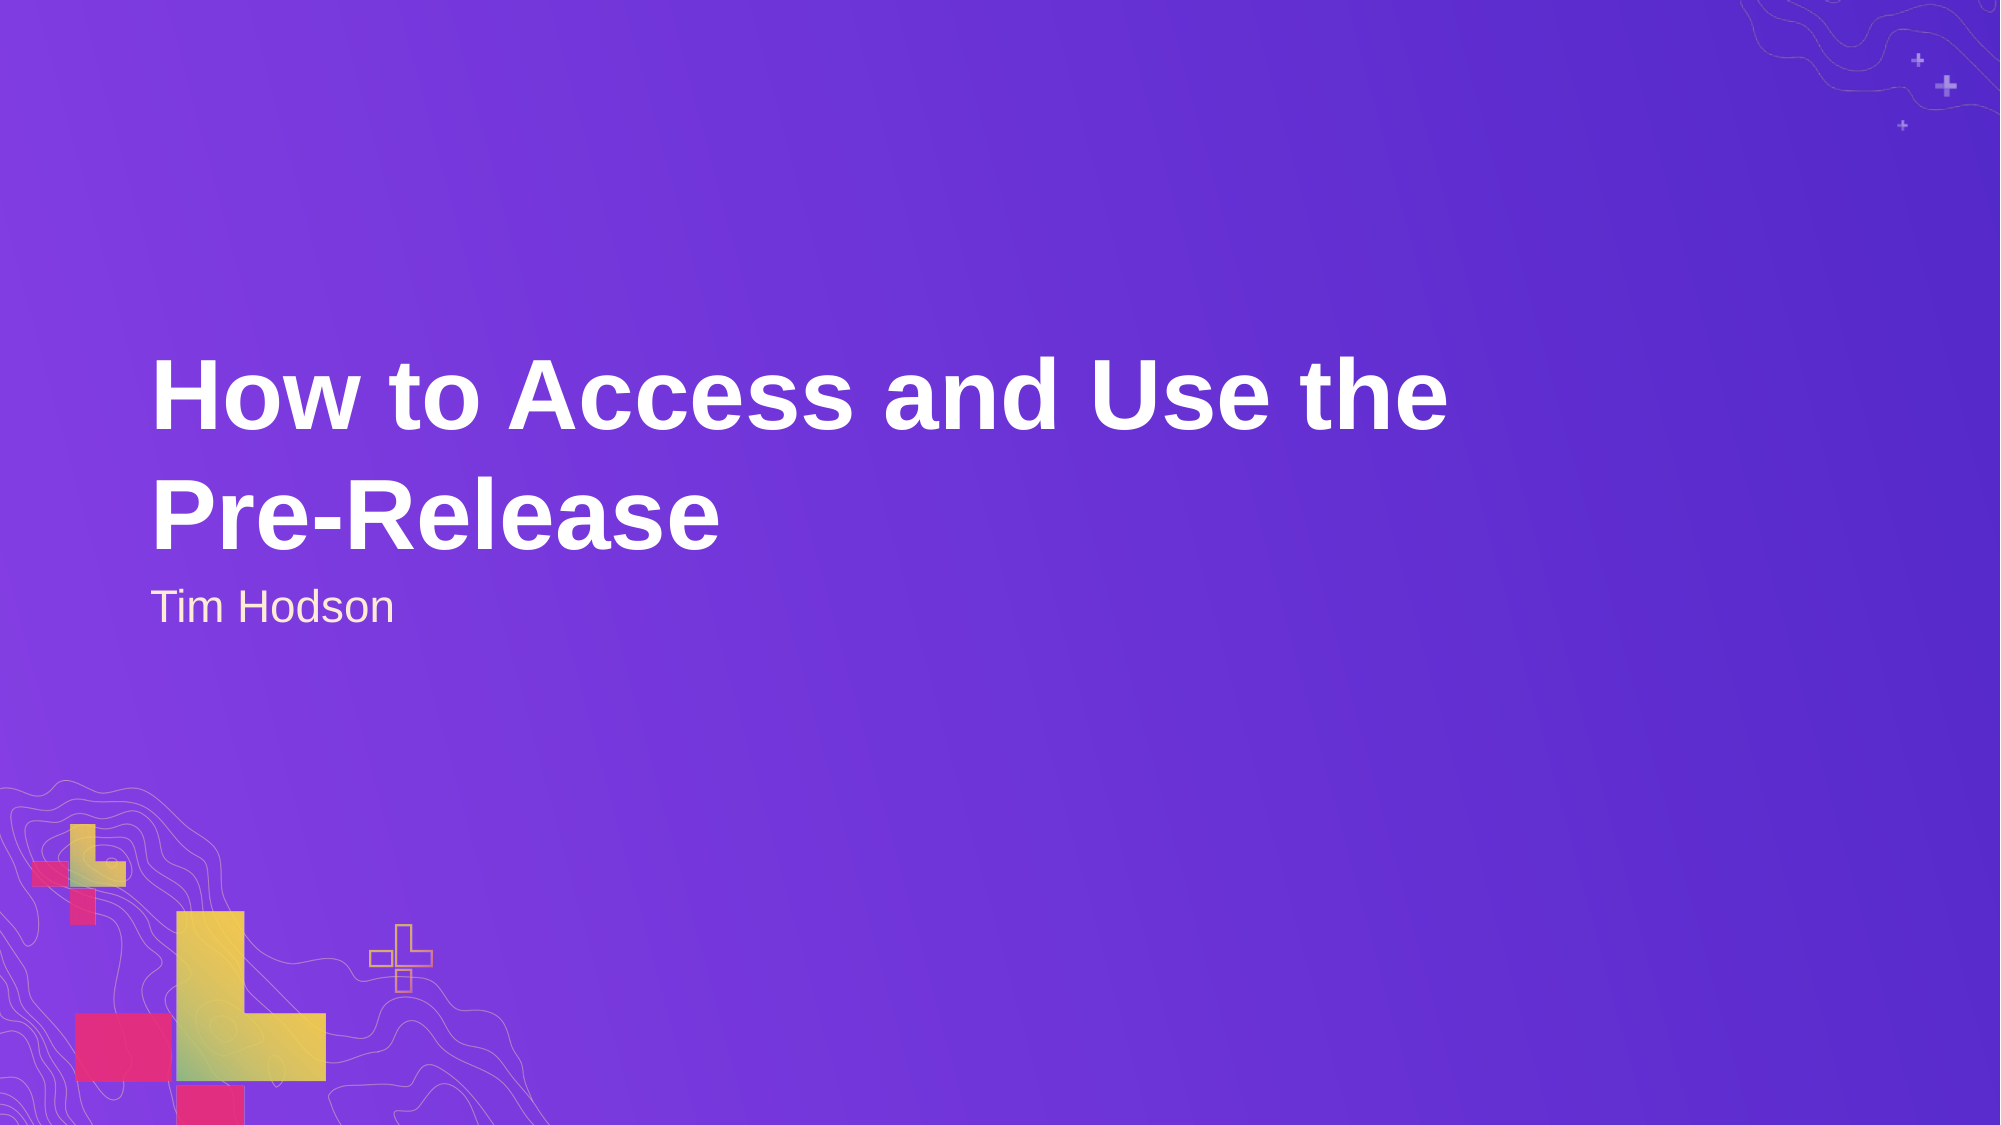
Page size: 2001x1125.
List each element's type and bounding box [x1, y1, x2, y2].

text_box [0, 0, 2000, 1125]
